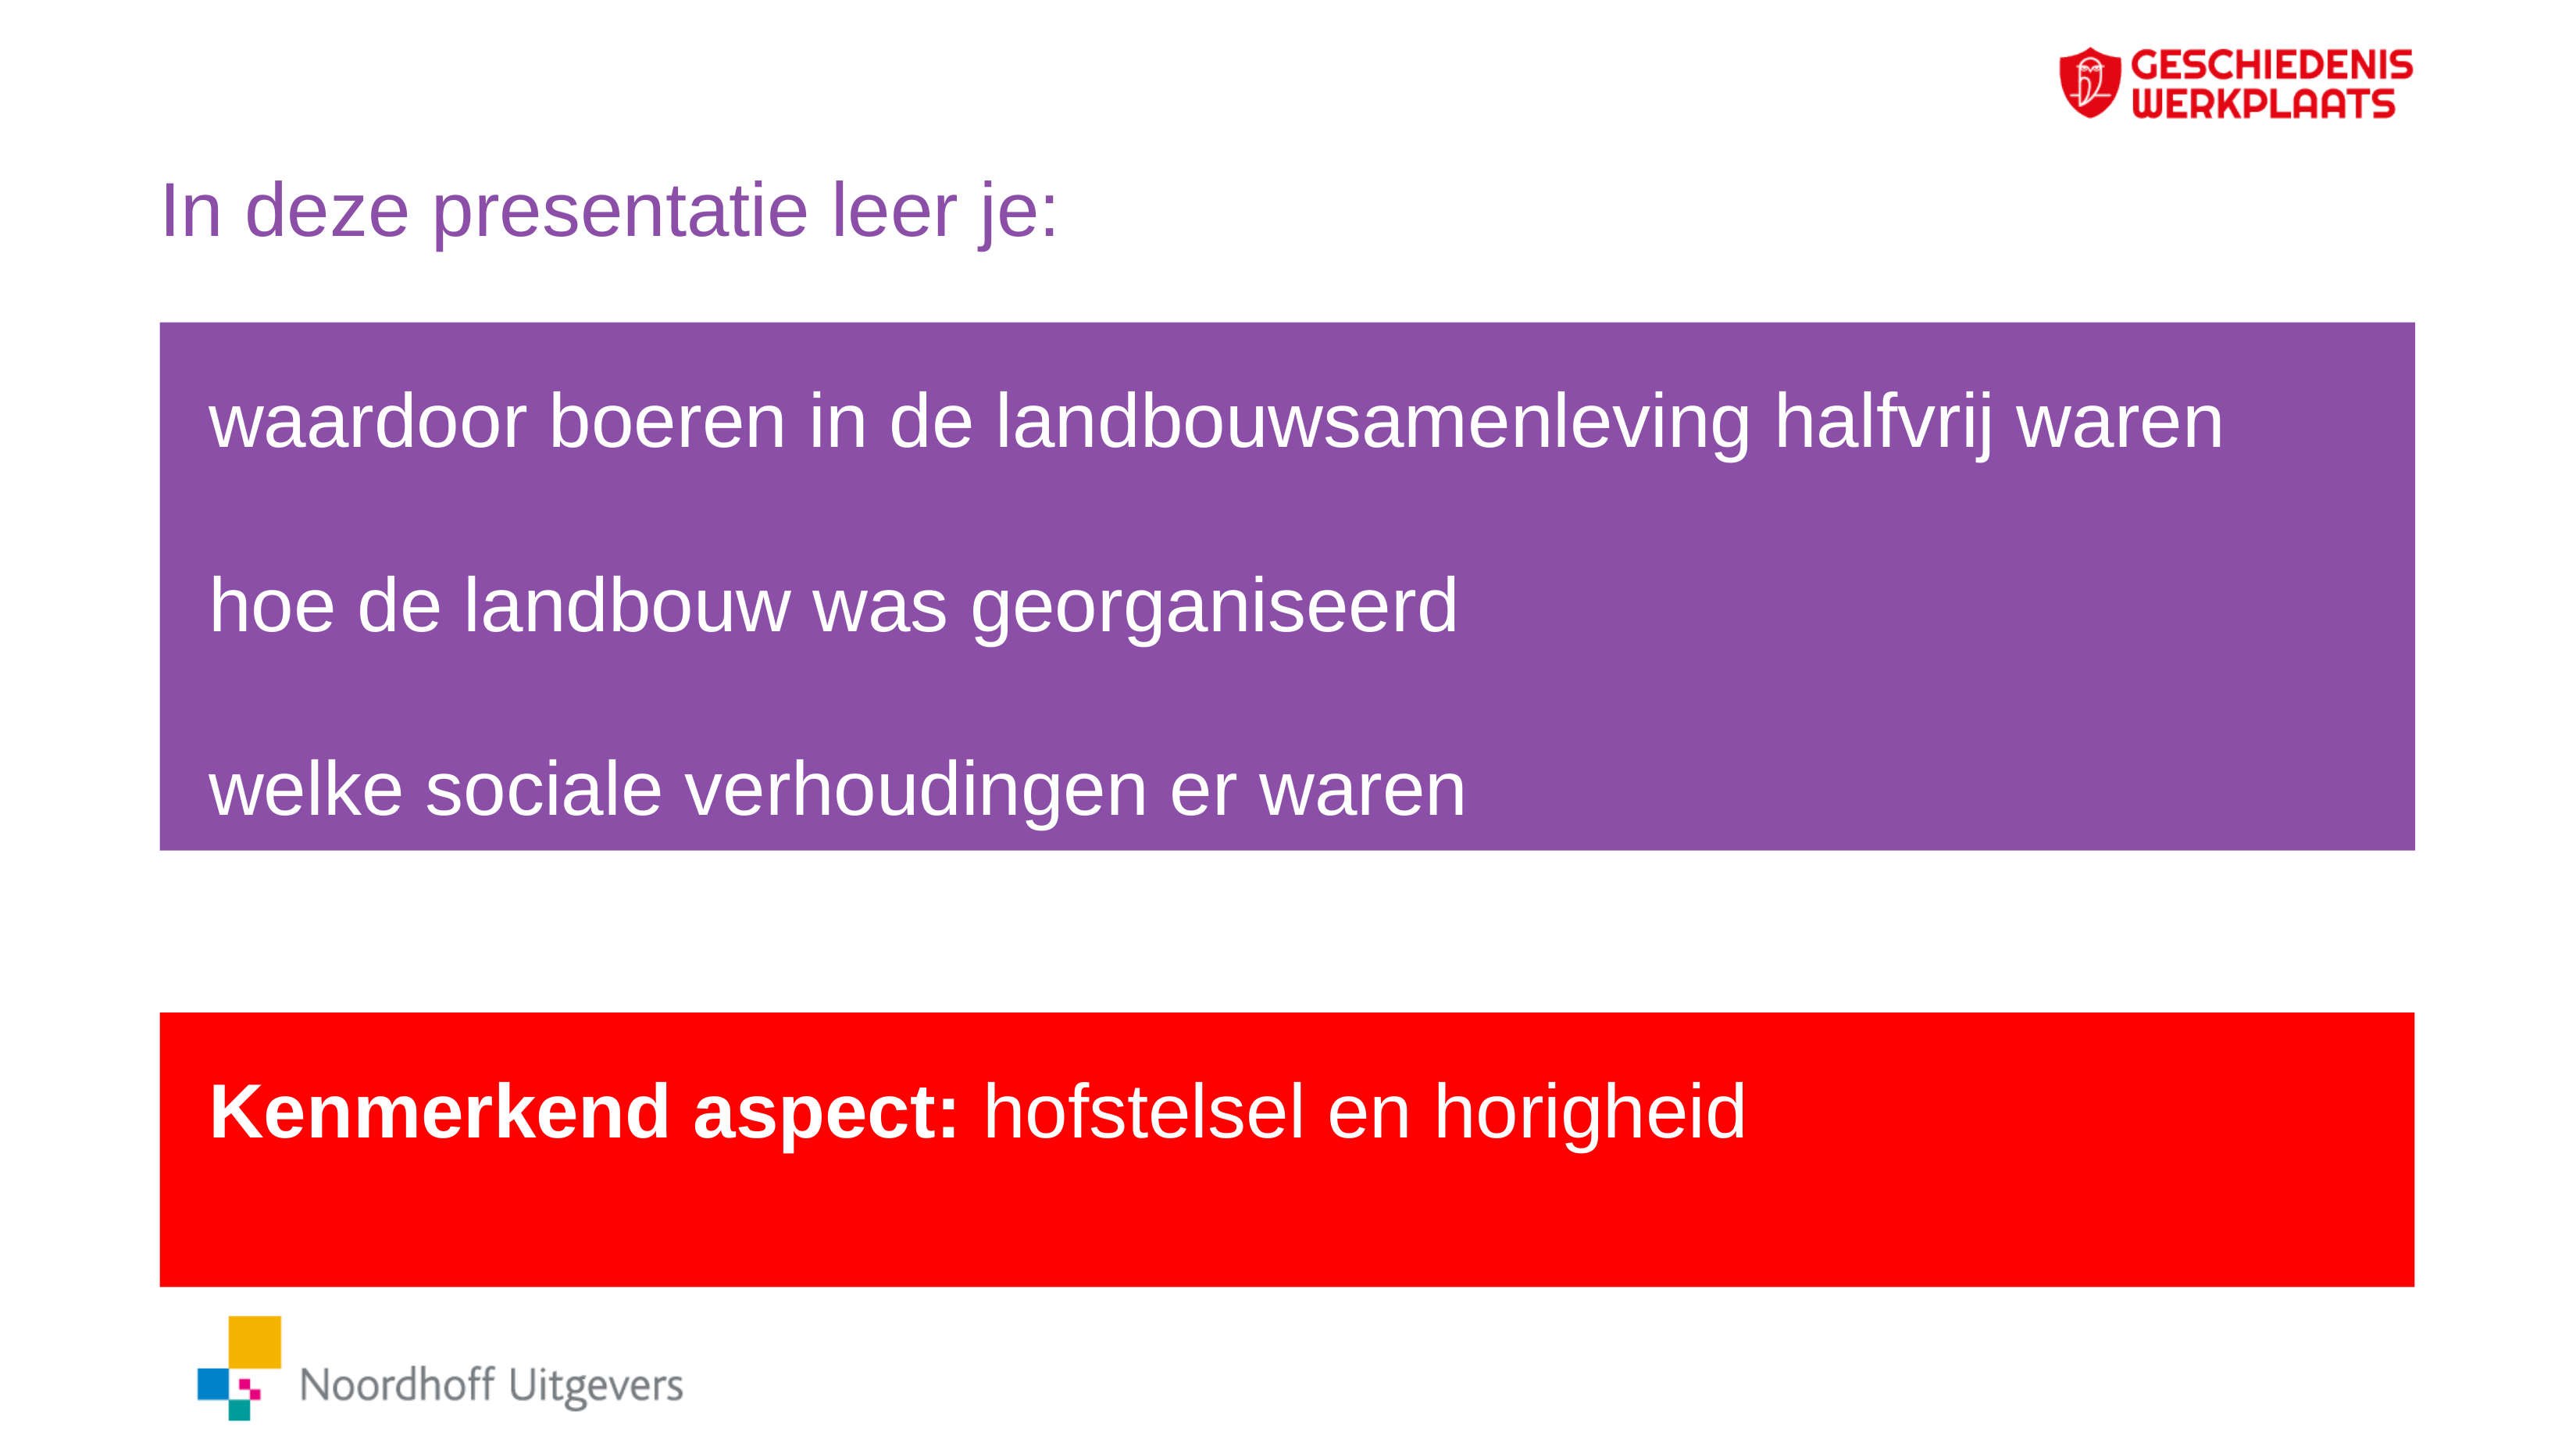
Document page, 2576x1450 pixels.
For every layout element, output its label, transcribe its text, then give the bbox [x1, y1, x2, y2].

picture [159, 1288, 802, 1449]
list waardoor boeren in de landbouwsamenleving halfvrij waren hoe de landbouw was georganiseerd welke sociale verhoudingen er waren welke handel er was [159, 322, 2416, 851]
title In deze presentatie leer je: [159, 159, 2416, 266]
picture [1610, 0, 2576, 161]
list Kenmerkend aspect: hofstelsel en horigheid [159, 1012, 2415, 1288]
